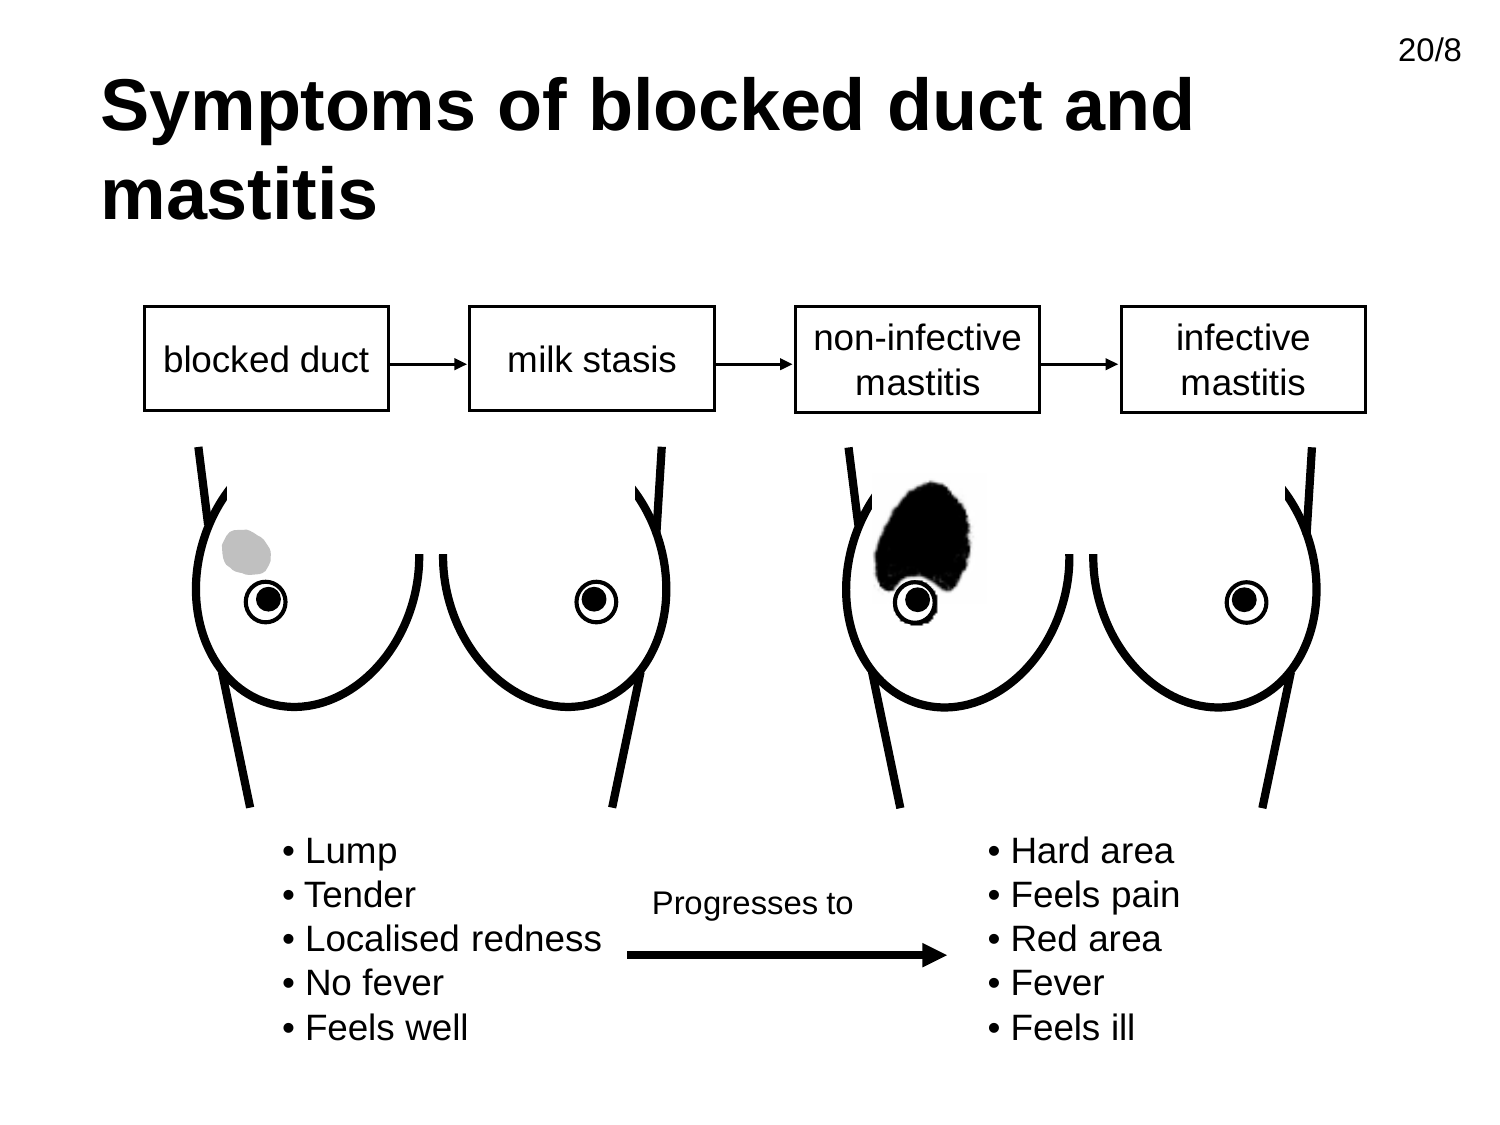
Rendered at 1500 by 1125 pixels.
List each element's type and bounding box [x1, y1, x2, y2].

text_box [11, 11, 1489, 1115]
